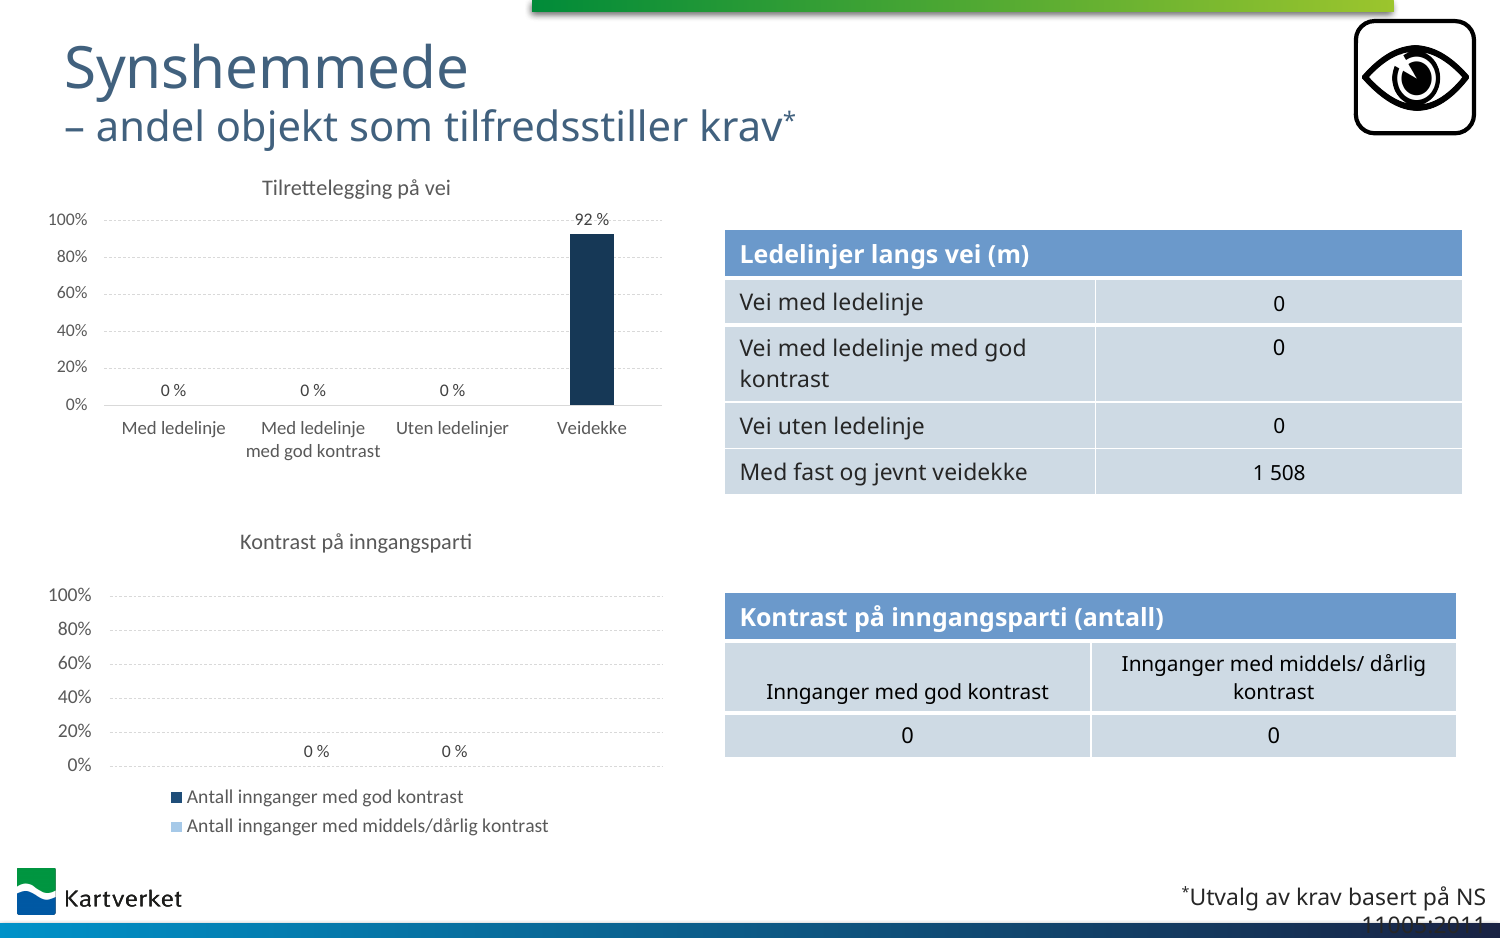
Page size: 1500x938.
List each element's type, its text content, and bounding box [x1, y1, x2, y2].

table_cell Med fast og jevnt veidekke [725, 449, 1095, 494]
picture [41, 520, 673, 846]
table_cell Vei uten ledelinje [725, 403, 1095, 448]
table_cell Vei med ledelinje [725, 280, 1095, 323]
table_cell 0 [1096, 280, 1462, 323]
table_cell 0 [725, 715, 1090, 757]
table_cell Innganger med god kontrast [725, 643, 1090, 711]
table_cell 0 [1096, 327, 1462, 401]
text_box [1355, 20, 1475, 134]
table_cell Innganger med middels/ dårlig kontrast [1092, 643, 1456, 711]
table_cell Vei med ledelinje med god kontrast [725, 327, 1095, 401]
table_cell 0 [1092, 715, 1456, 757]
table_cell 0 [1096, 403, 1462, 448]
table_header Ledelinjer langs vei (m) [725, 230, 1462, 276]
picture [41, 166, 673, 492]
table_cell 1 508 [1096, 449, 1462, 494]
table_header Kontrast på inngangsparti (antall) [725, 593, 1456, 639]
text_box *Utvalg av krav basert på NS 11005:2011 [1068, 873, 1500, 938]
text_box Synshemmede – andel objekt som tilfredsstiller krav* [49, 24, 1431, 158]
